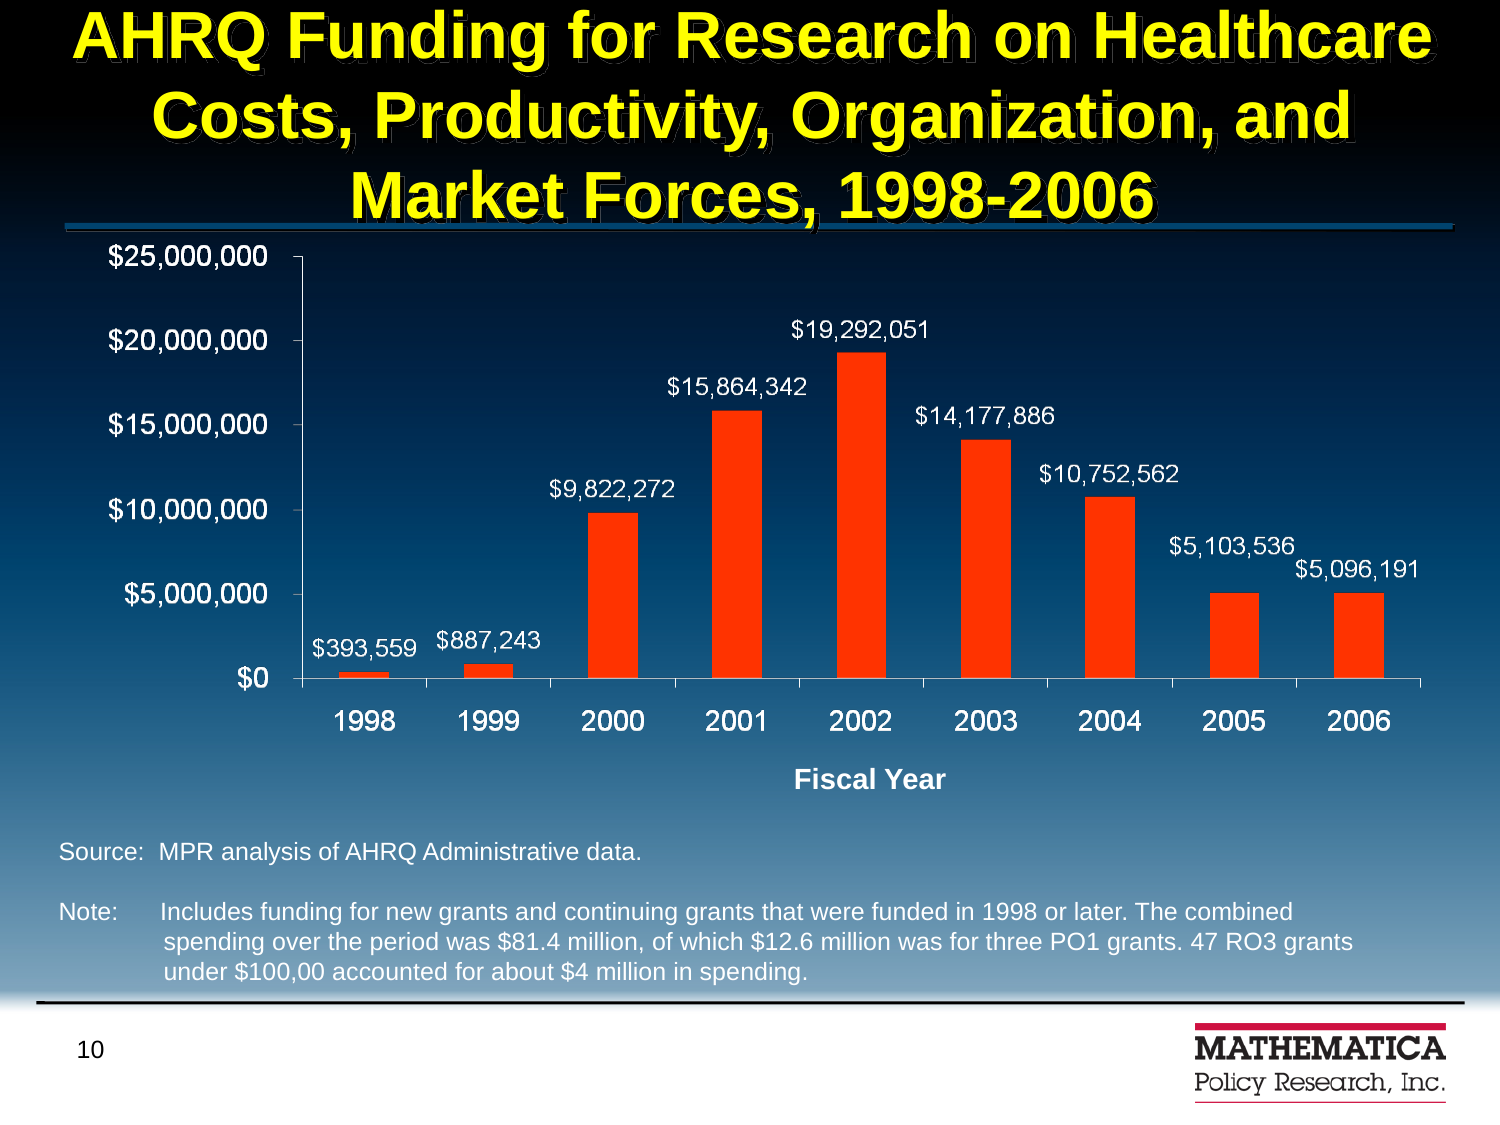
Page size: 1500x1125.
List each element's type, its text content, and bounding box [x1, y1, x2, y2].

title AHRQ Funding for Research on Healthcare Costs, Productivity, Organization, and Market Forces, 1998-2006 [43, 51, 1463, 228]
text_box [43, 228, 1463, 996]
picture [0, 0, 1500, 1125]
